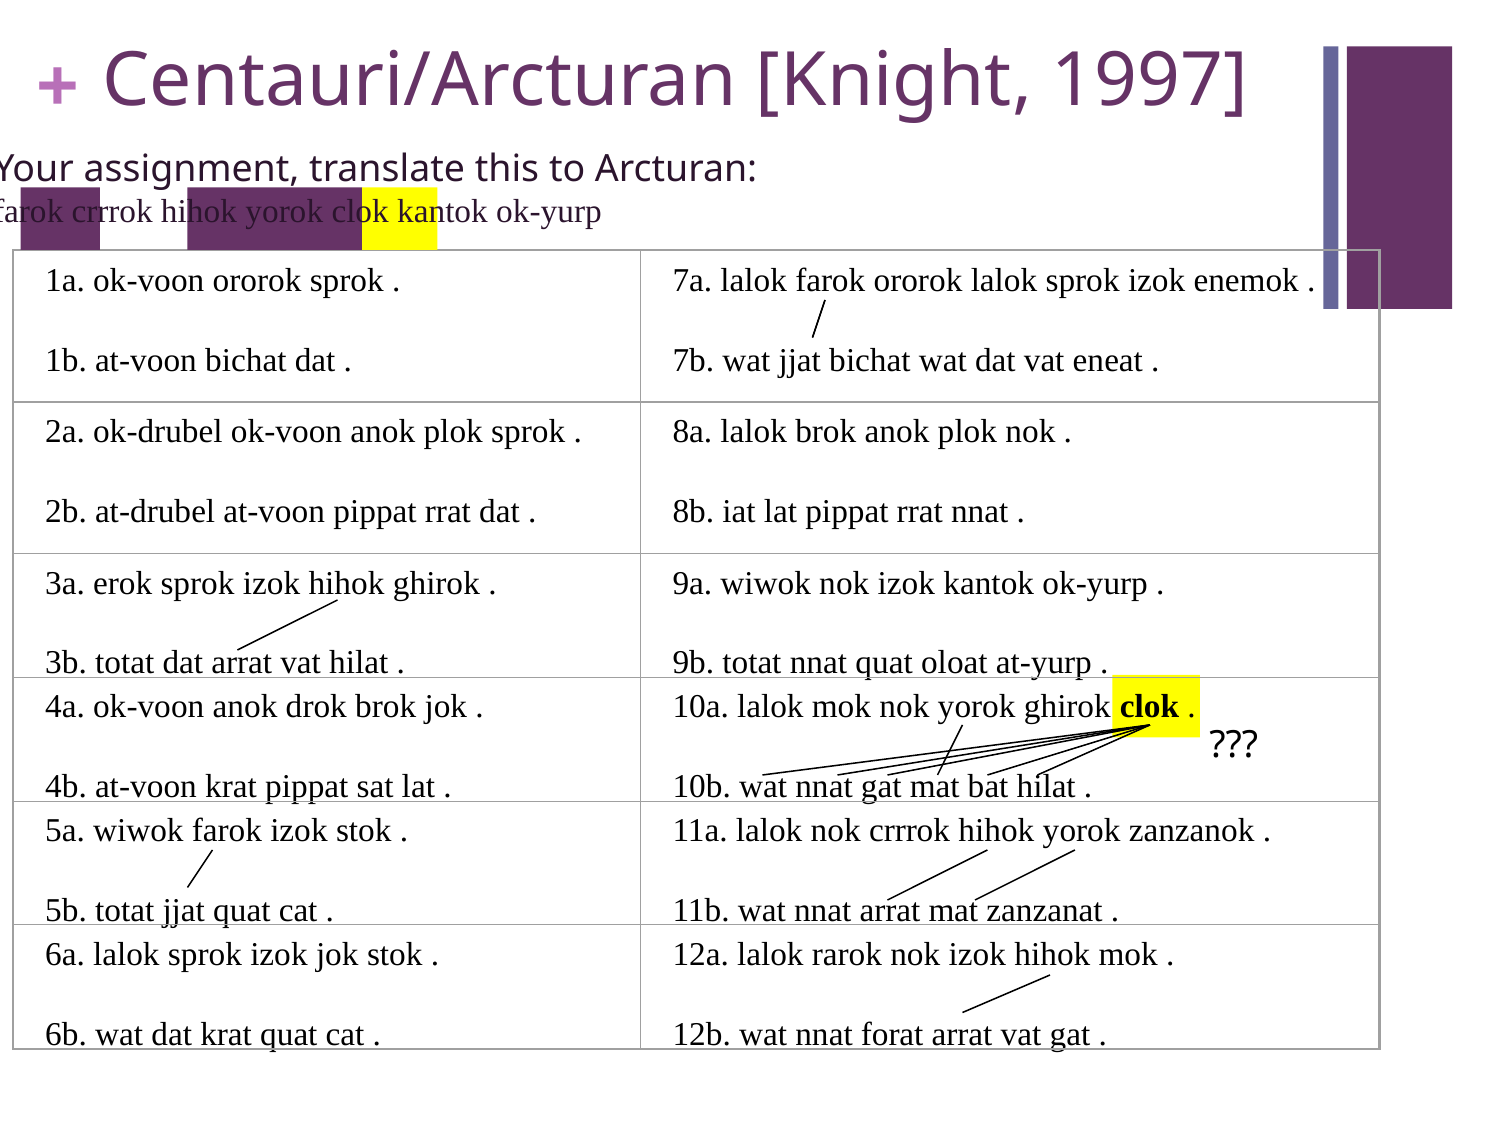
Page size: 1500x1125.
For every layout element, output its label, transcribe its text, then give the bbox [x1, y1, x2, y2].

text_box [187, 237, 362, 246]
text_box [20, 237, 100, 246]
title Centauri/Arcturan [Knight, 1997] [87, 22, 1475, 161]
text_box [362, 237, 438, 246]
text_box Your assignment, translate this to Arcturan: farok crrrok hihok yorok clok kantok ok-yurp [0, 136, 812, 237]
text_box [11, 249, 1381, 1050]
